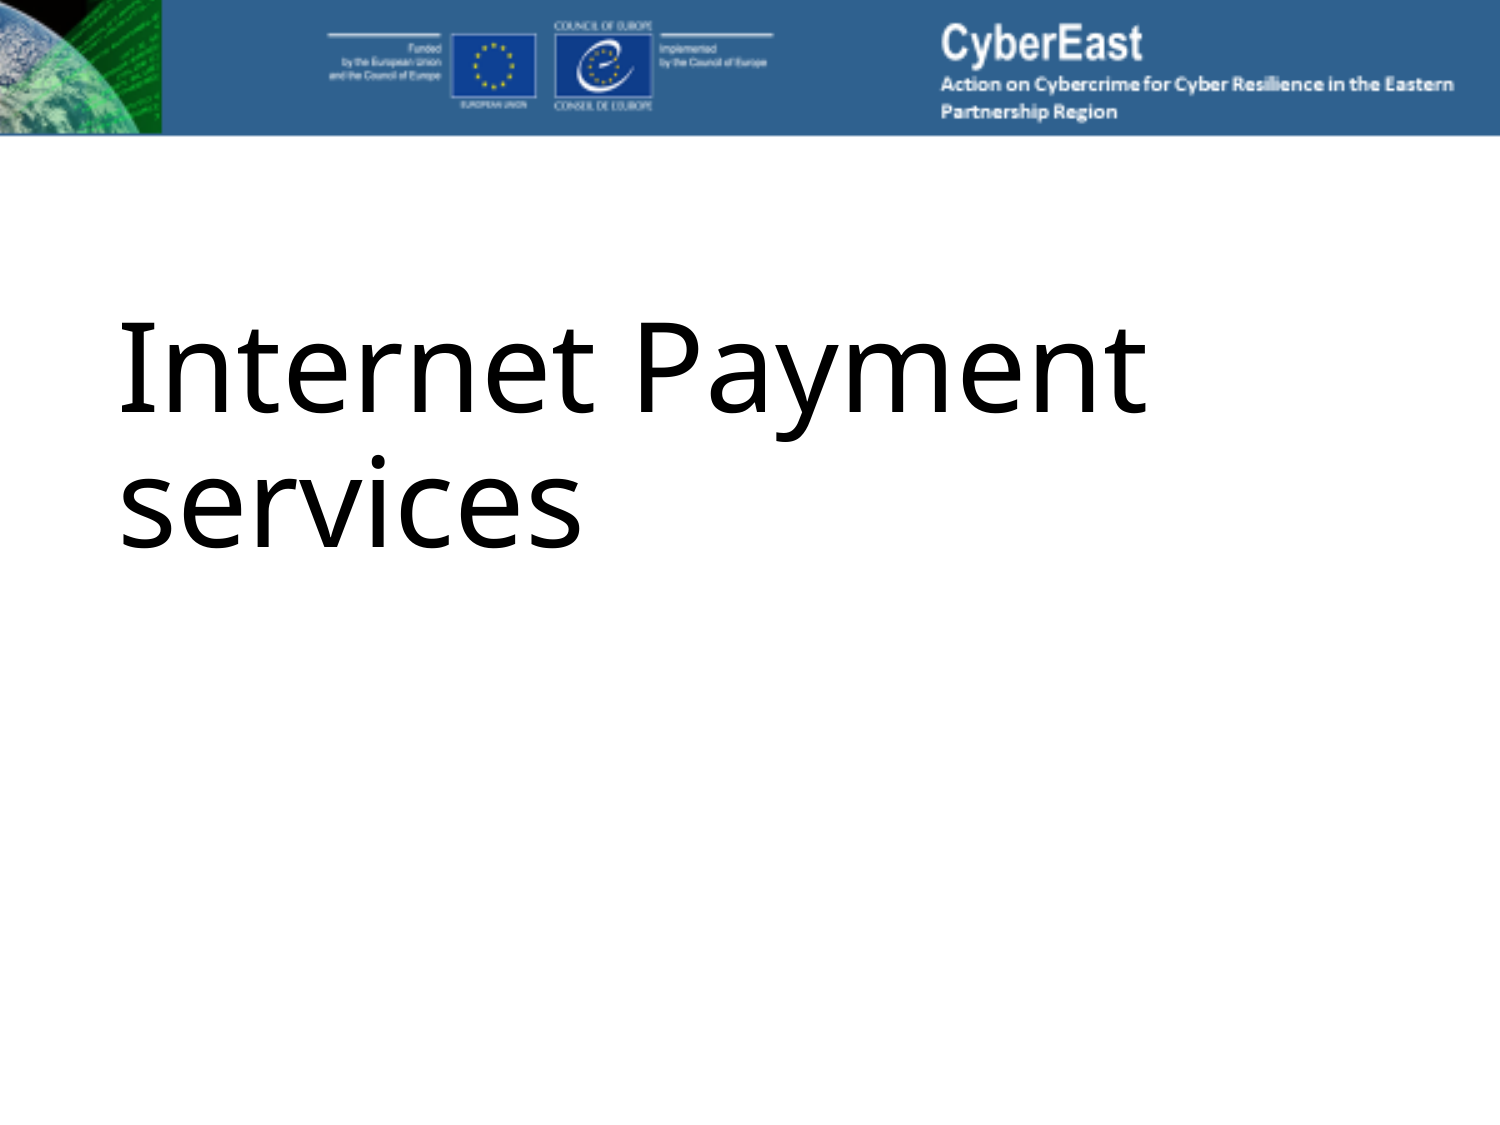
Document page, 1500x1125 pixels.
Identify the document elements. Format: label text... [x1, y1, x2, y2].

picture [0, 0, 1500, 1125]
title Internet Payment services [102, 280, 1397, 583]
